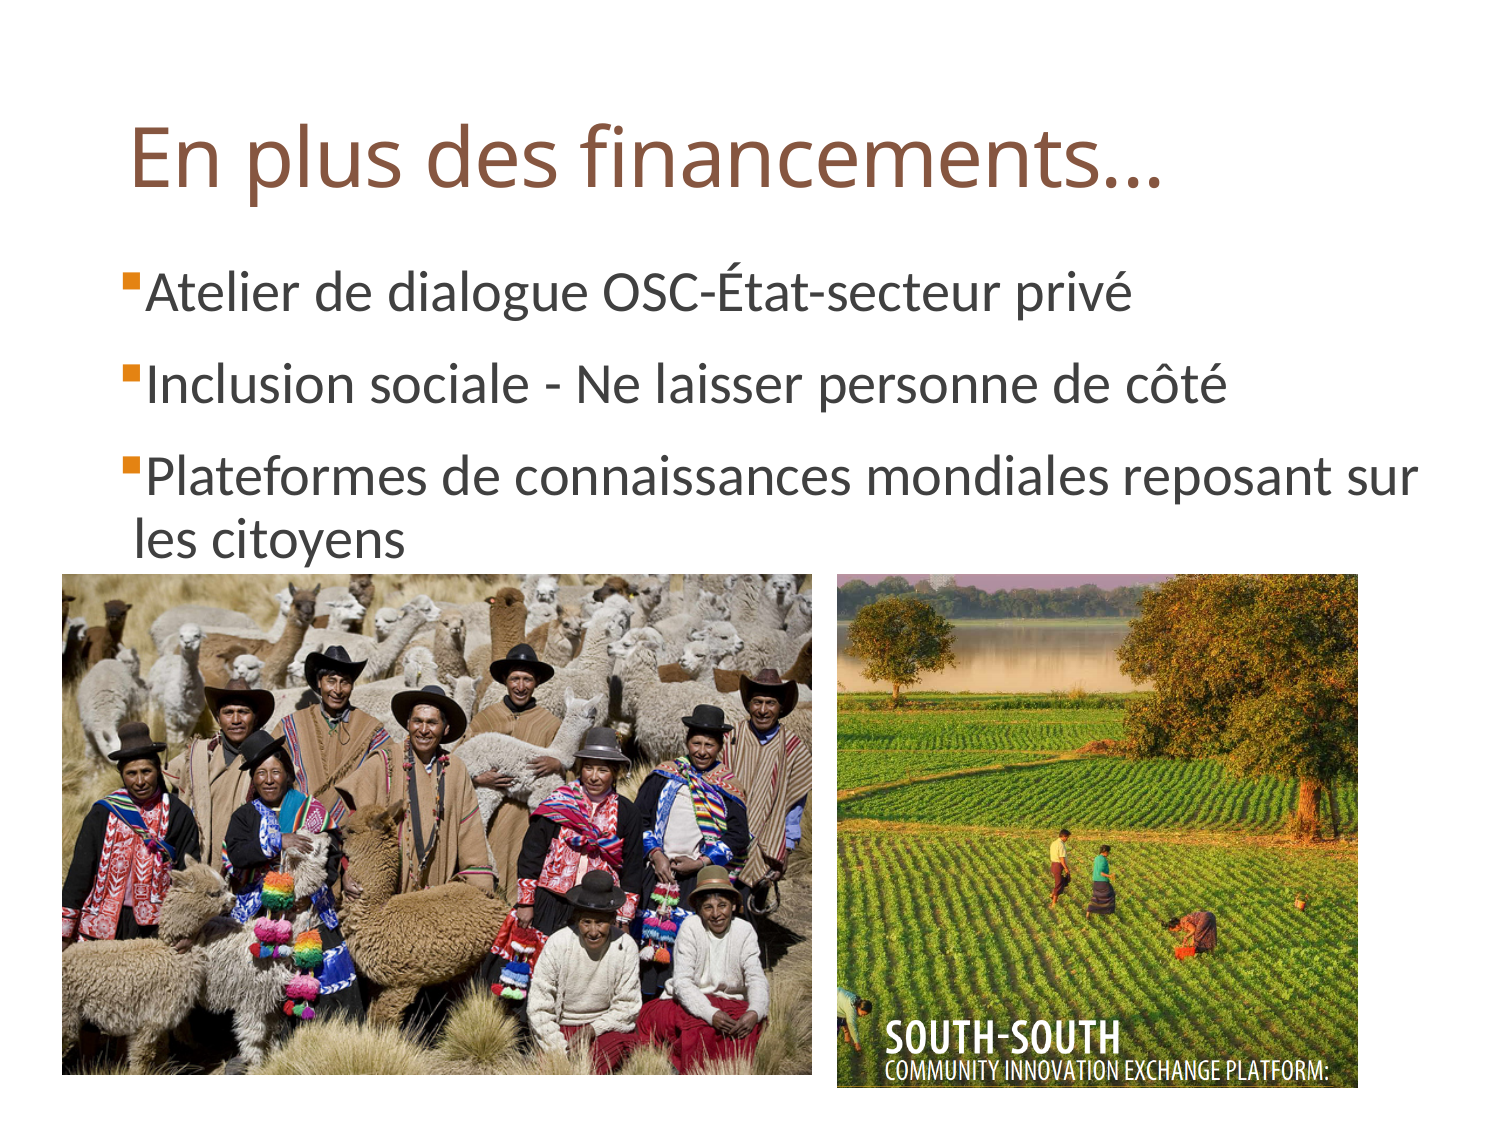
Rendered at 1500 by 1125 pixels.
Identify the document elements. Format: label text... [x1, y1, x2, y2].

text_box En plus des financements... [112, 99, 1238, 213]
picture [836, 574, 1358, 1088]
list Atelier de dialogue OSC-État-secteur privé Inclusion sociale - Ne laisser personne de côté Plateformes de connaissances mondiales reposant sur les citoyens [118, 253, 1456, 1016]
picture [61, 574, 813, 1076]
